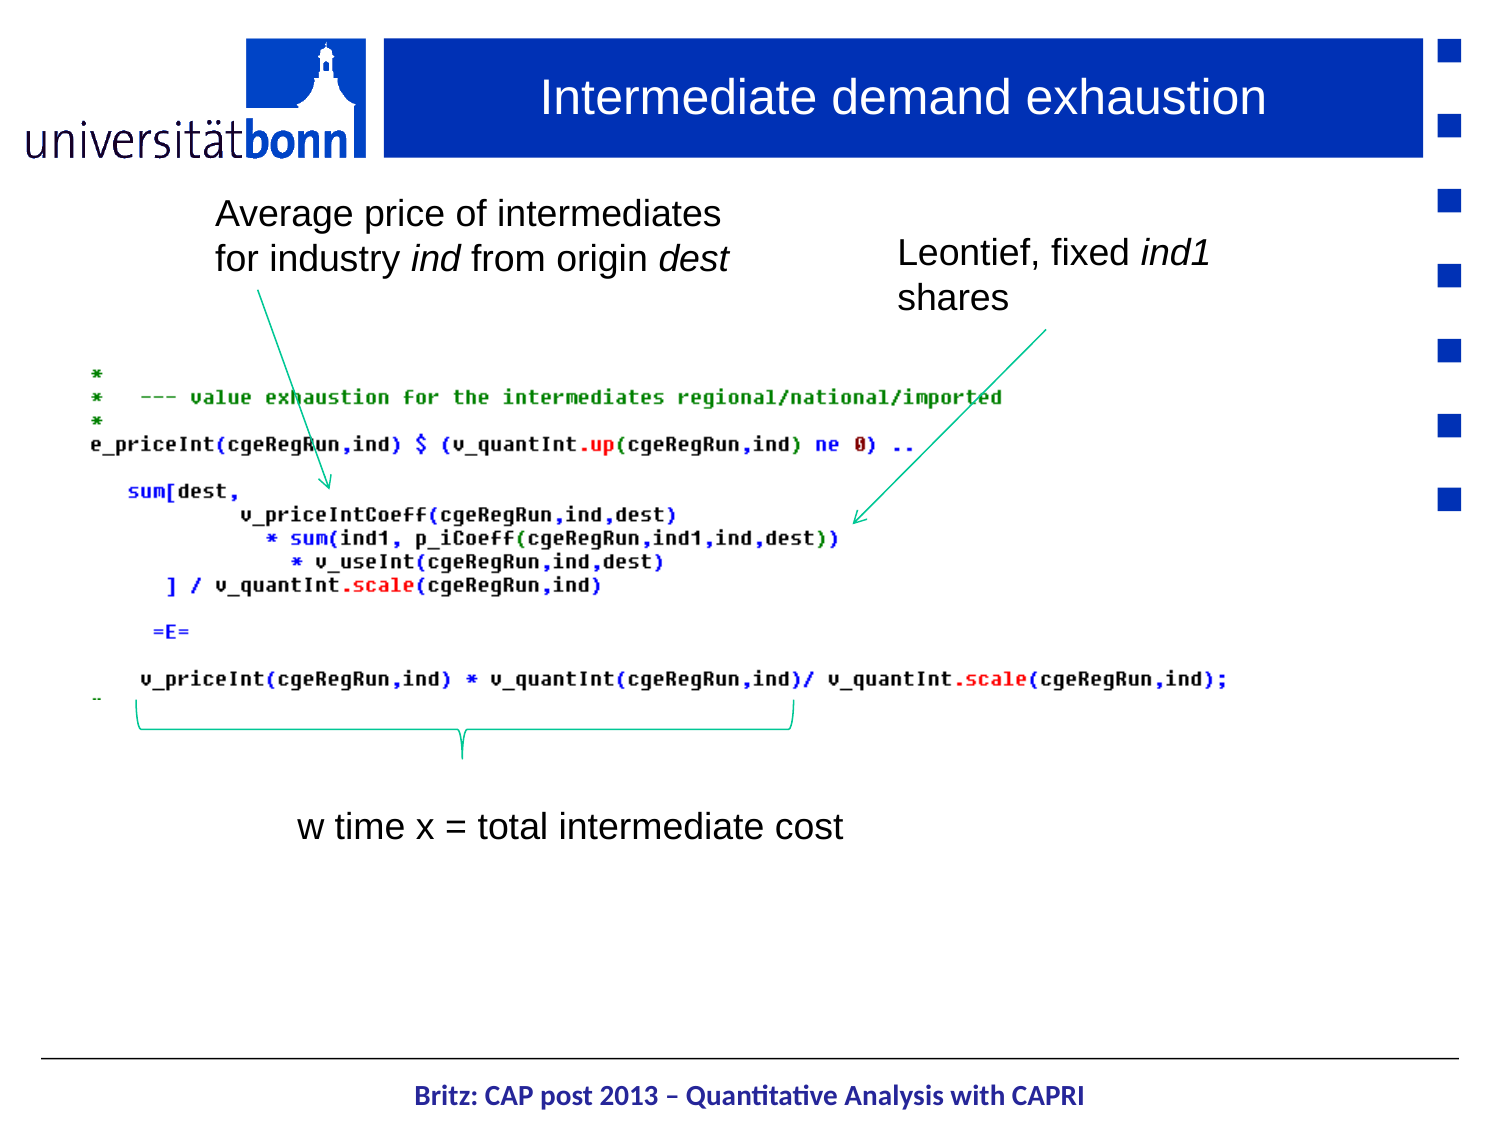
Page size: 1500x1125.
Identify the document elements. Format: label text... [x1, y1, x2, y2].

text_box Leontief, fixed ind1 shares [882, 220, 1227, 326]
picture [75, 347, 1370, 701]
footer Britz: CAP post 2013 – Quantitative Analysis with CAPRI [40, 1070, 1460, 1107]
text_box w time x = total intermediate cost [282, 794, 859, 855]
text_box [135, 709, 795, 760]
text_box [257, 289, 330, 490]
text_box Average price of intermediates for industry ind from origin dest [200, 182, 745, 287]
picture [24, 36, 368, 160]
title Intermediate demand exhaustion [383, 38, 1424, 158]
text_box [852, 329, 1047, 525]
